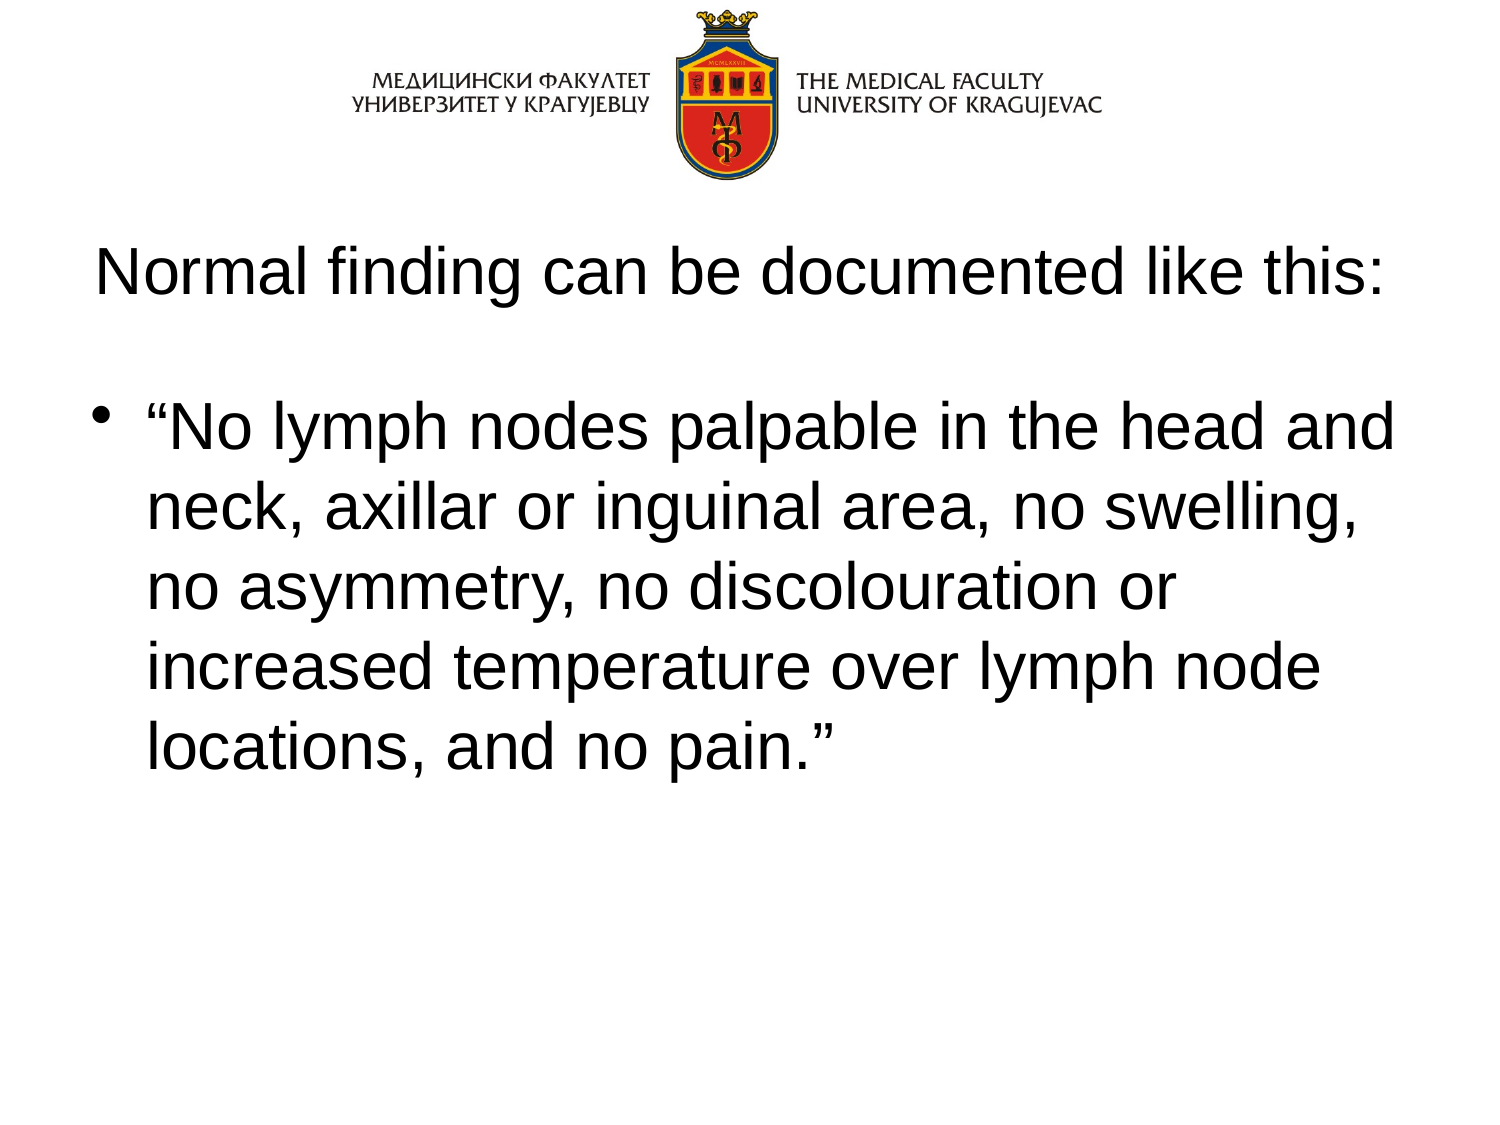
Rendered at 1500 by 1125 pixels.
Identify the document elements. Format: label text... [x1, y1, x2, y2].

list “No lymph nodes palpable in the head and neck, axillar or inguinal area, no swelling, no asymmetry, no discolouration or increased temperature over lymph node locations, and no pain.” [74, 374, 1426, 1118]
title Normal finding can be documented like this: [74, 173, 1426, 362]
picture [328, 0, 1125, 173]
